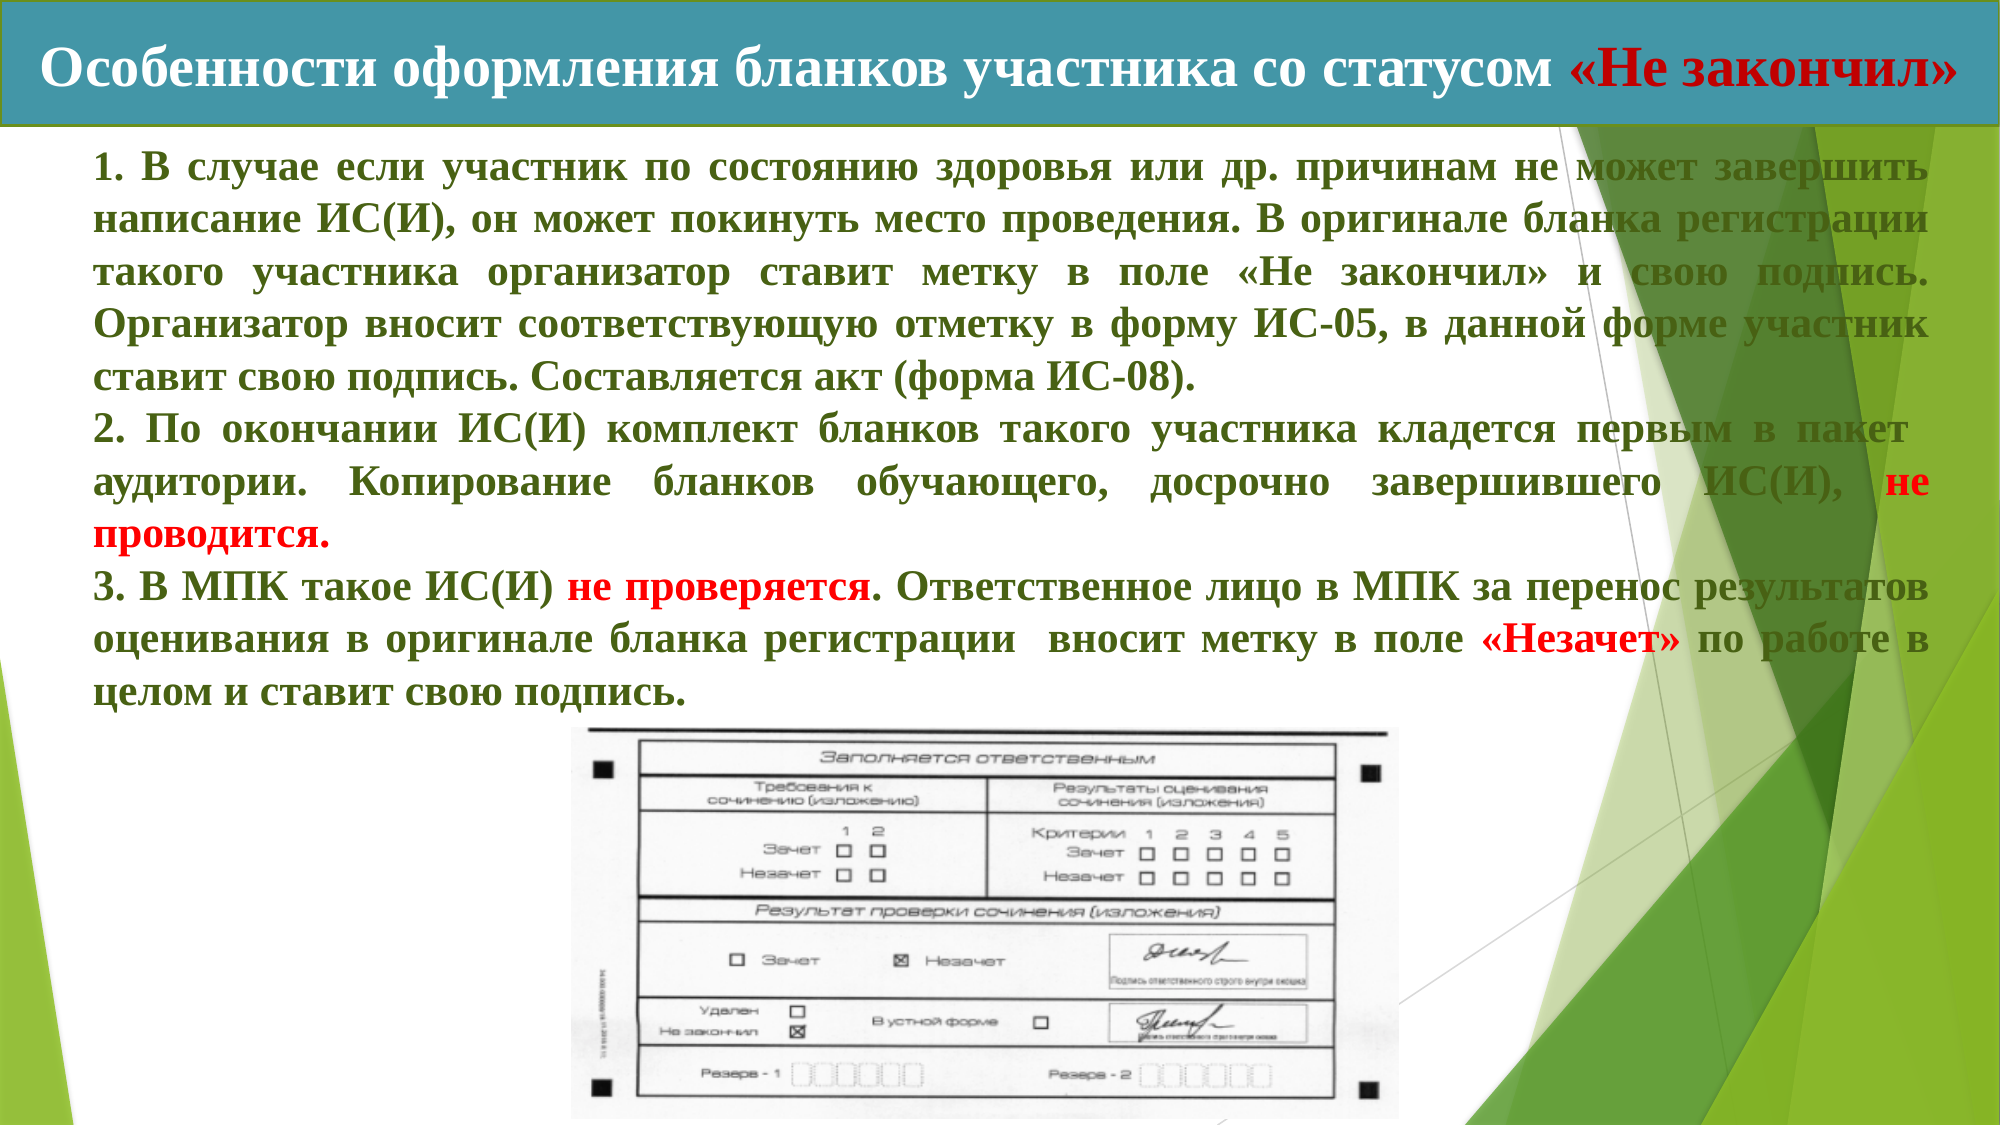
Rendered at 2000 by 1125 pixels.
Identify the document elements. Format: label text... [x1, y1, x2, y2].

text_box 1. В случае если участник по состоянию здоровья или др. причинам не может завершить написание ИС(И), он может покинуть место проведения. В оригинале бланка регистрации такого участника организатор ставит метку в поле «Не закончил» и свою подпись. Организатор вносит соответствующую отметку в форму ИС-05, в данной форме участник ставит свою подпись. Составляется акт (форма ИС-08). 2. По окончании ИС(И) комплект бланков такого участника кладется первым в пакет аудитории. Копирование бланков обучающего, досрочно завершившего ИС(И), не проводится. 3. В МПК такое ИС(И) не проверяется. Ответственное лицо в МПК за перенос результатов оценивания в оригинале бланка регистрации вносит метку в поле «Незачет» по работе в целом и ставит свою подпись. [78, 129, 1945, 722]
picture [571, 726, 1400, 1119]
text_box Особенности оформления бланков участника со статусом «Не закончил» [0, 0, 2000, 127]
